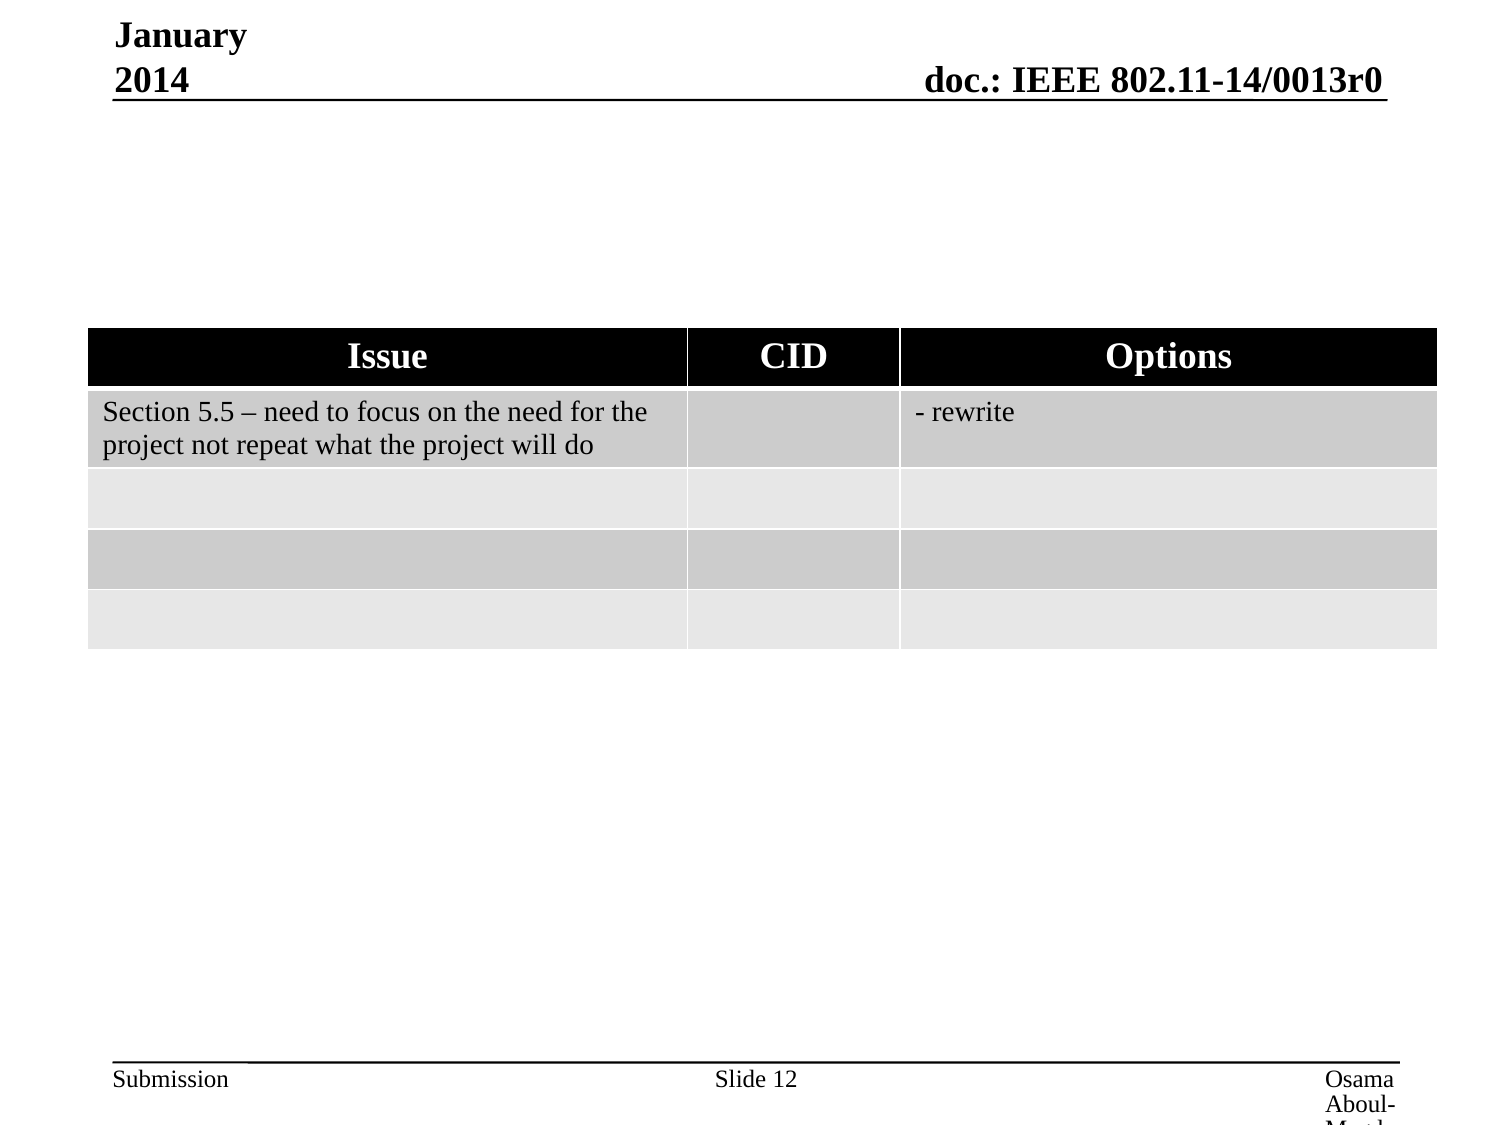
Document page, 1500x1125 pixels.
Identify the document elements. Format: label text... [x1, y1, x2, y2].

table_cell [88, 590, 687, 649]
footer Osama Aboul-Magd, Huawei Technologies [1324, 1061, 1402, 1093]
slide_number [114, 54, 290, 101]
table_cell [901, 590, 1437, 649]
slide_number Slide 12 [712, 1061, 800, 1093]
table_header CID [688, 328, 899, 386]
table_cell [88, 469, 687, 528]
table_cell [688, 391, 899, 467]
table_cell - rewrite [901, 391, 1437, 467]
table_cell [688, 469, 899, 528]
table_cell [688, 590, 899, 649]
table_cell Section 5.5 – need to focus on the need for the project not repeat what the project will do [88, 391, 687, 467]
table_header Options [901, 328, 1437, 386]
table_cell [88, 530, 687, 589]
table_cell [901, 469, 1437, 528]
table_header Issue [88, 328, 687, 386]
table_cell [688, 530, 899, 589]
table_cell [901, 530, 1437, 589]
